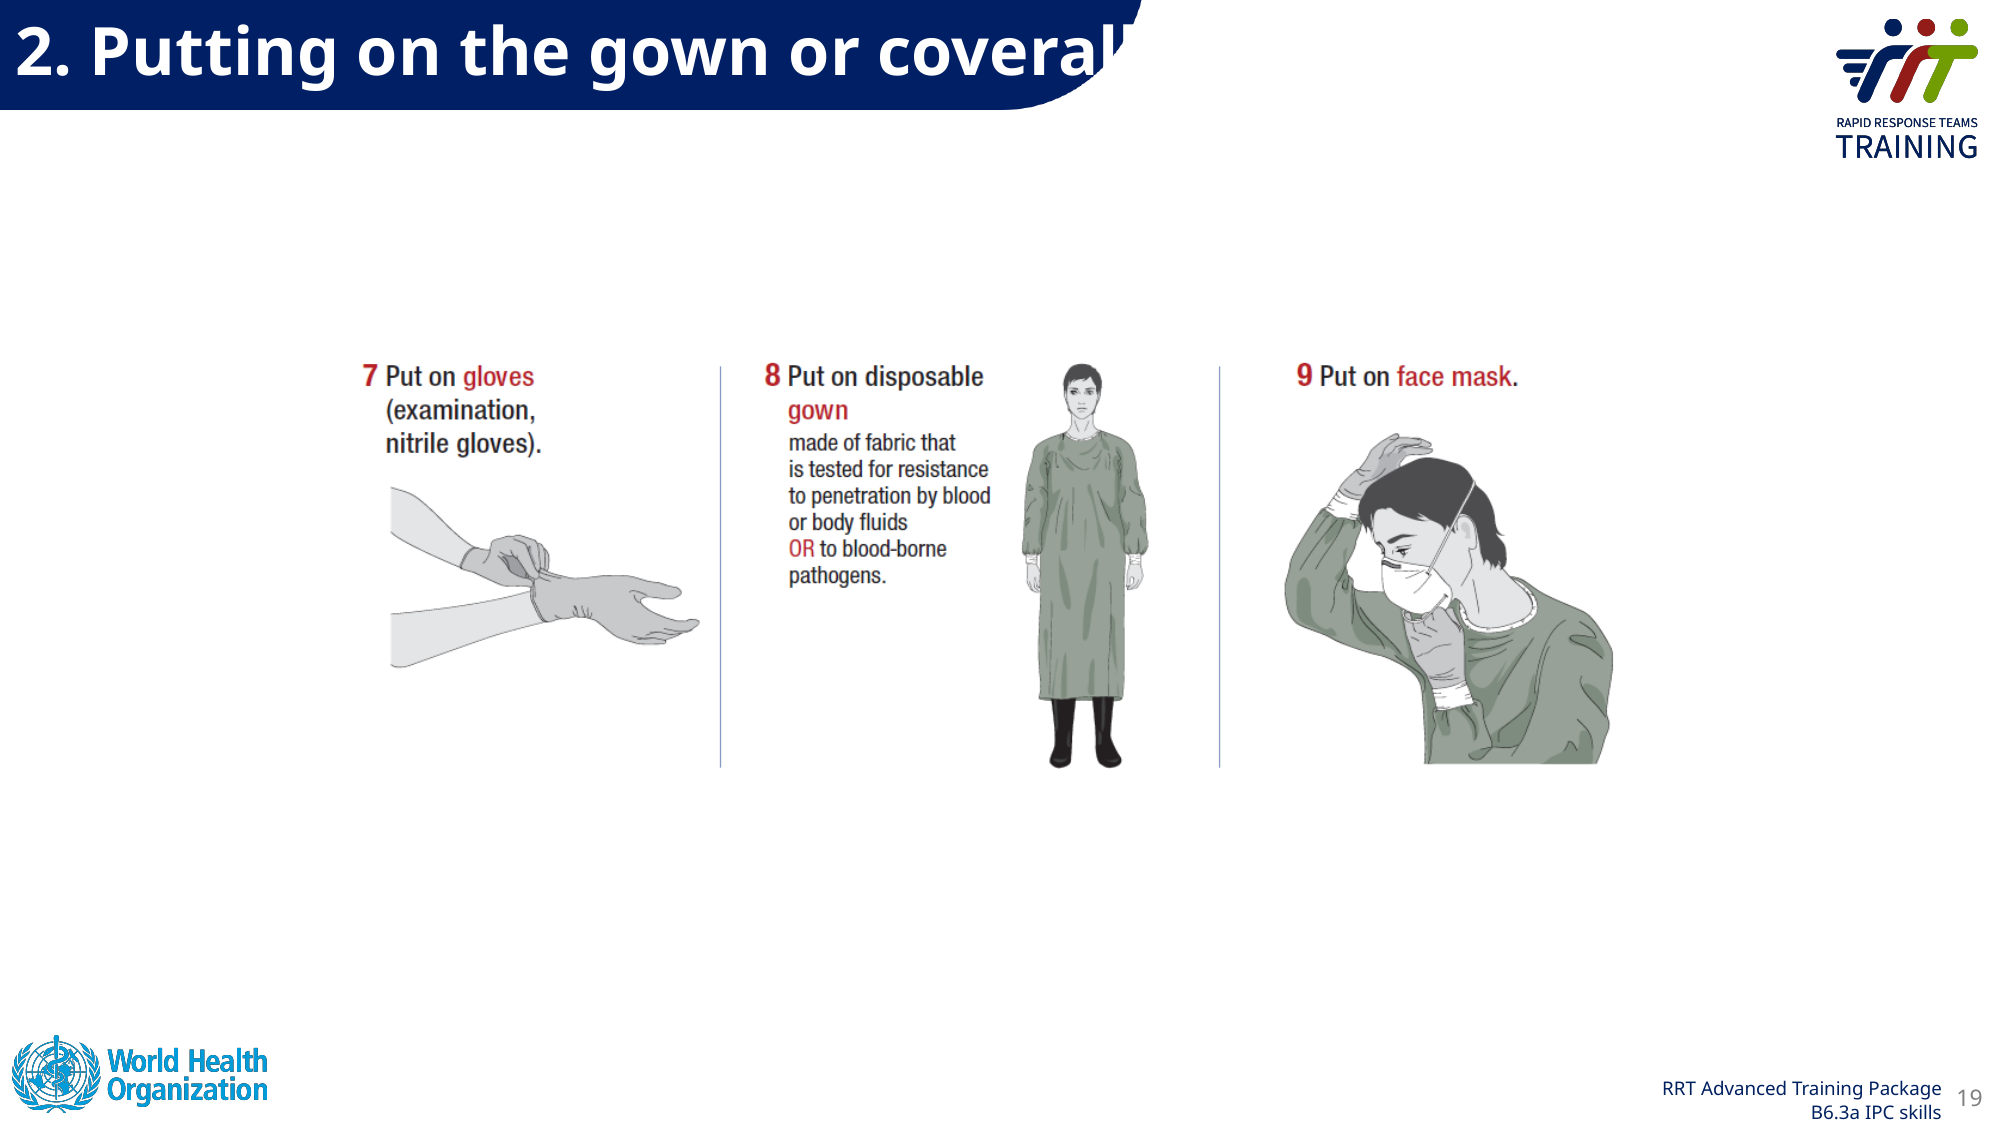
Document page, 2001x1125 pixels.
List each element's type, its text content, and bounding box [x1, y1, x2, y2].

picture [12, 1035, 54, 1068]
picture [0, 0, 1146, 110]
picture [36, 1088, 78, 1105]
picture [24, 1054, 36, 1087]
picture [30, 1083, 37, 1091]
picture [22, 1062, 26, 1077]
picture [71, 1053, 90, 1091]
picture [40, 1062, 47, 1070]
picture [50, 1108, 62, 1113]
picture [12, 1083, 48, 1113]
picture [59, 1035, 267, 1113]
picture [34, 1054, 43, 1078]
picture [46, 1056, 54, 1062]
picture [332, 348, 1668, 777]
text_box 2. Putting on the gown or coverall [8, 0, 1475, 107]
picture [1835, 19, 1978, 167]
